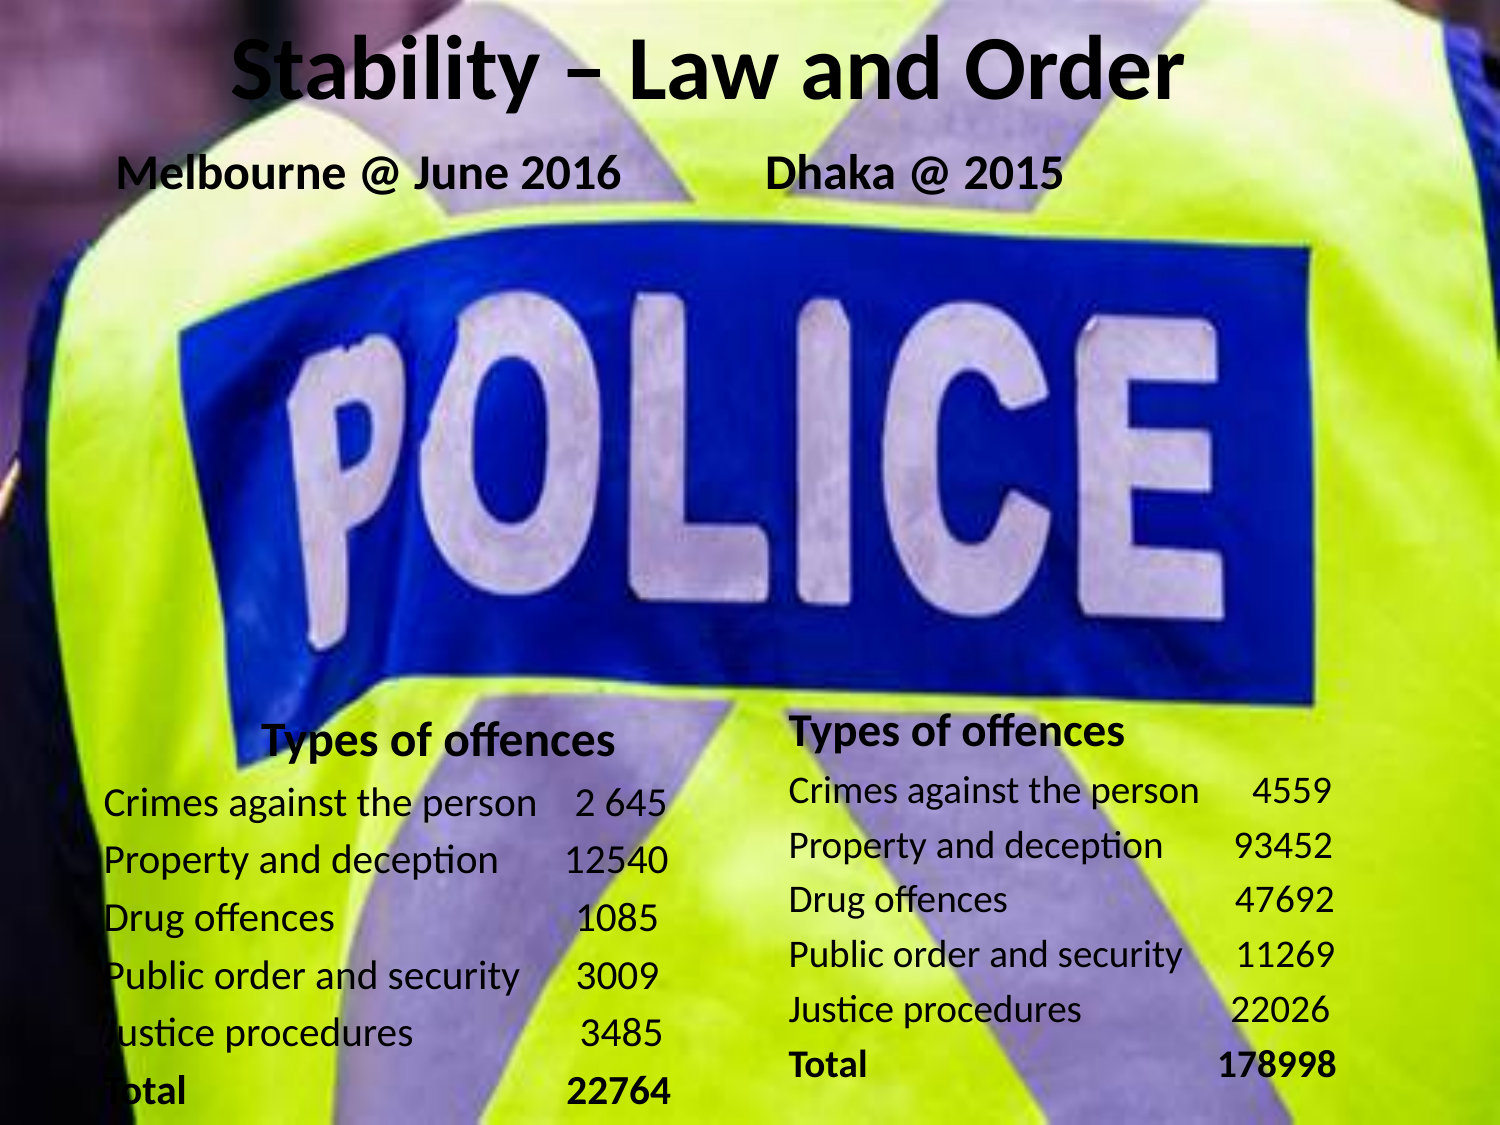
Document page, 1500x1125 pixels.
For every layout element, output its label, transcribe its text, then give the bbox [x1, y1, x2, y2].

list Types of offences Crimes against the person 4559 Property and deception 93452 Drug offences 47692 Public order and security 11269 Justice procedures 22026 Total 178998 [773, 692, 1437, 1094]
list Melbourne @ June 2016 [100, 125, 750, 207]
list Types of offences Crimes against the person 2 645 Property and deception 12540 Drug offences 1085 Public order and security 3009 Justice procedures 3485 Total 22764 [88, 699, 752, 1125]
title Stability – Law and Order [75, 0, 1425, 126]
picture [0, 0, 1500, 1125]
list Dhaka @ 2015 [750, 101, 1413, 207]
